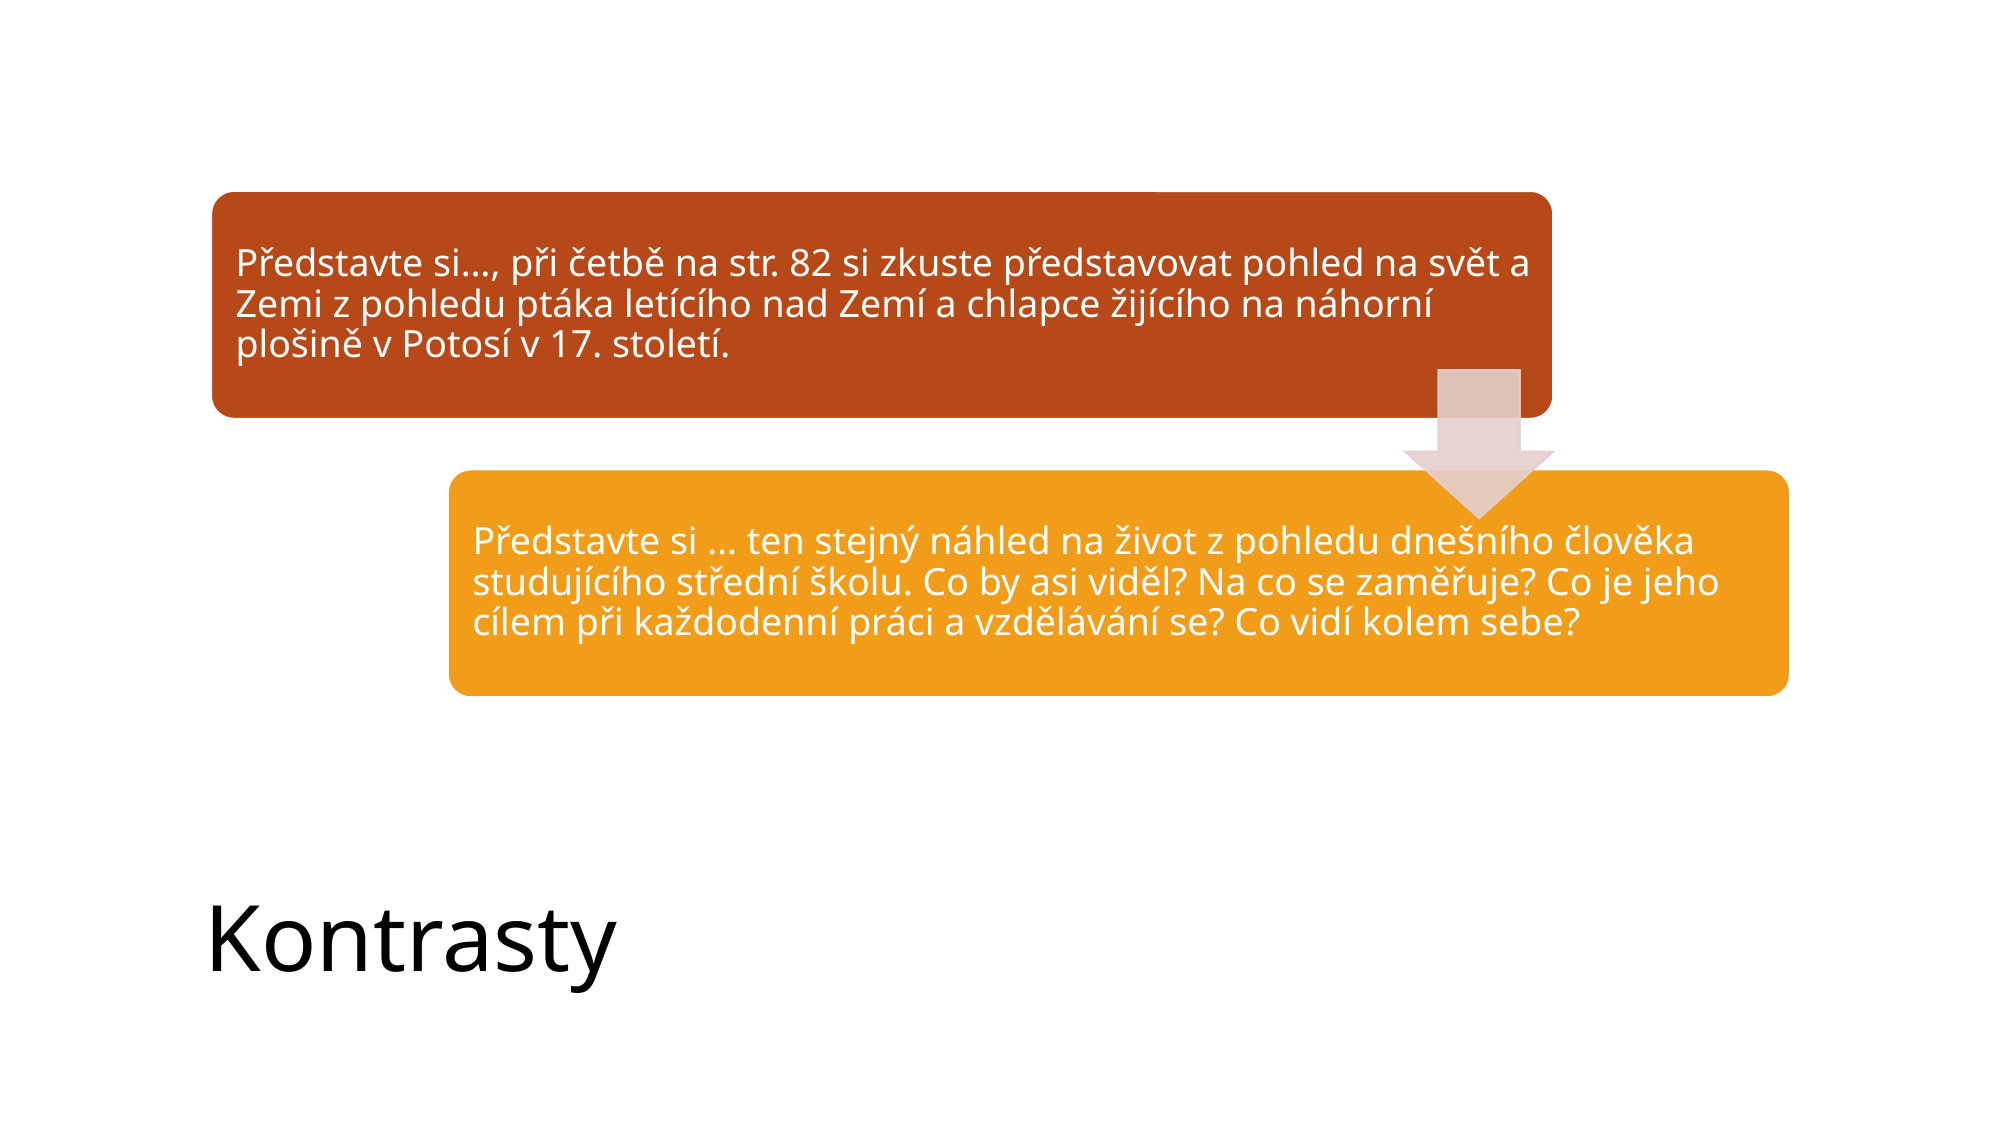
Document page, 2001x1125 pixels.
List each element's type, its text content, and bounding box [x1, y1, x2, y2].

title Kontrasty [189, 883, 1627, 1000]
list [211, 190, 1791, 698]
